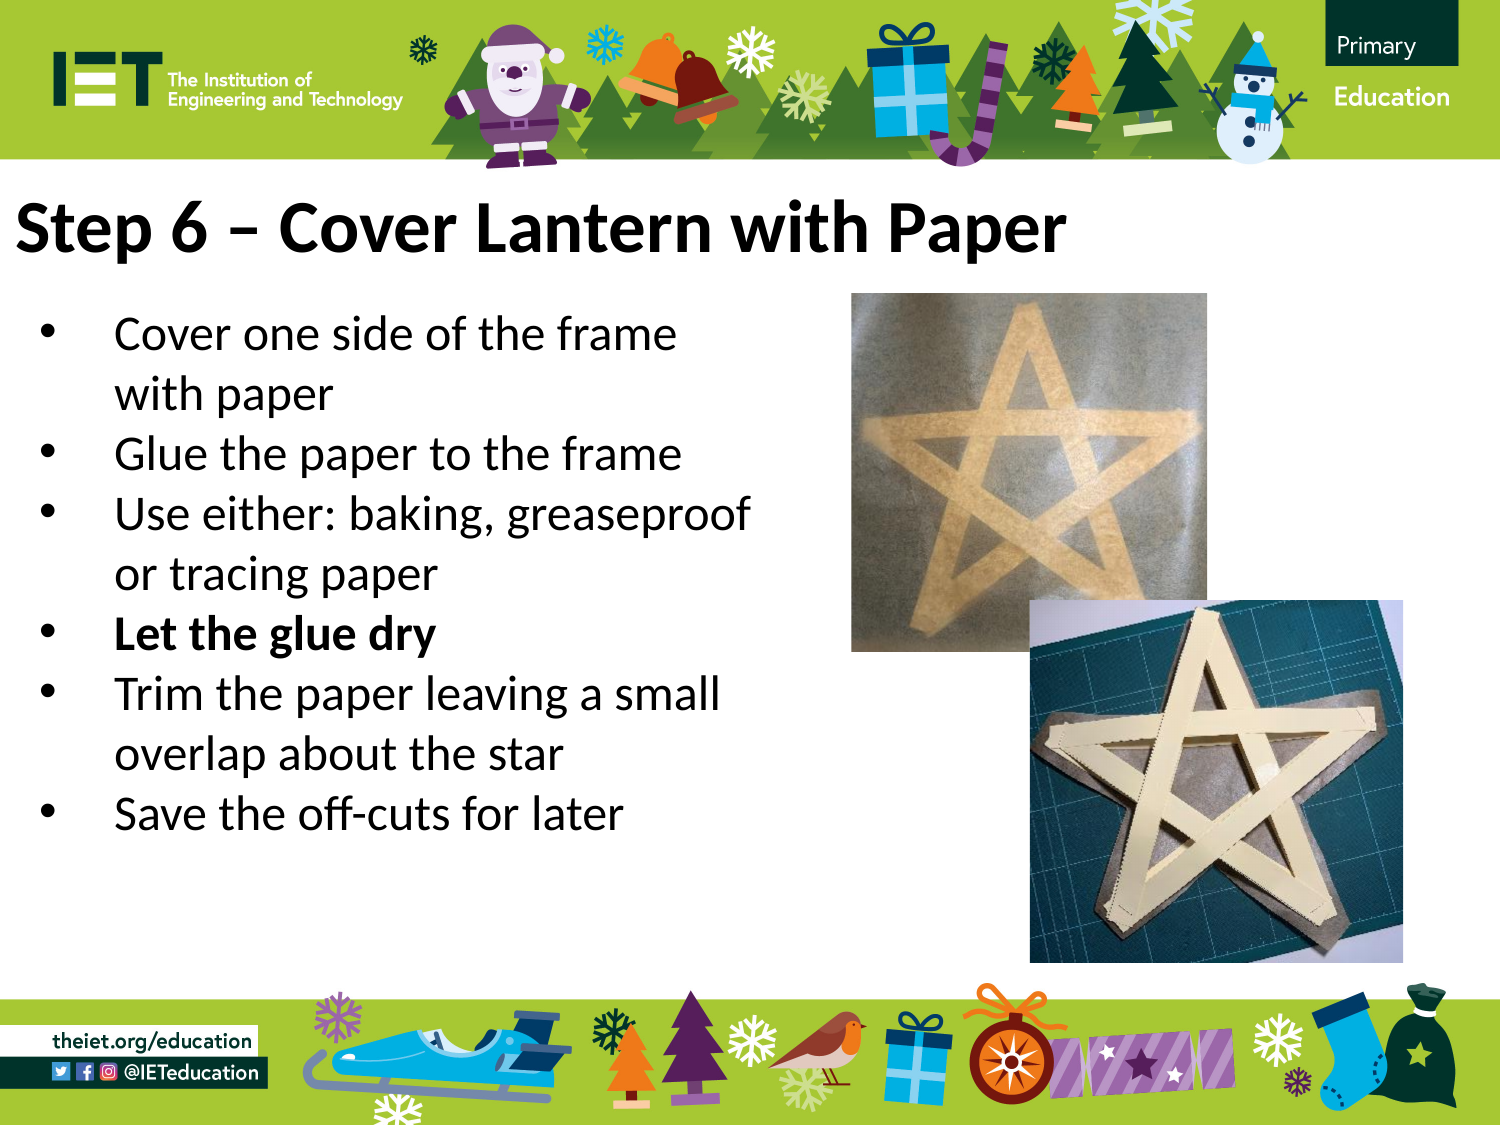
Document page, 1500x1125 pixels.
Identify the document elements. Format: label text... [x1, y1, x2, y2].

text_box Step 6 – Cover Lantern with Paper [0, 180, 1309, 287]
picture [0, 0, 1500, 1125]
text_box Cover one side of the frame with paper Glue the paper to the frame Use either: baking, greaseproof or tracing paper Let the glue dry Trim the paper leaving a small overlap about the star Save the off-cuts for later [24, 293, 768, 909]
